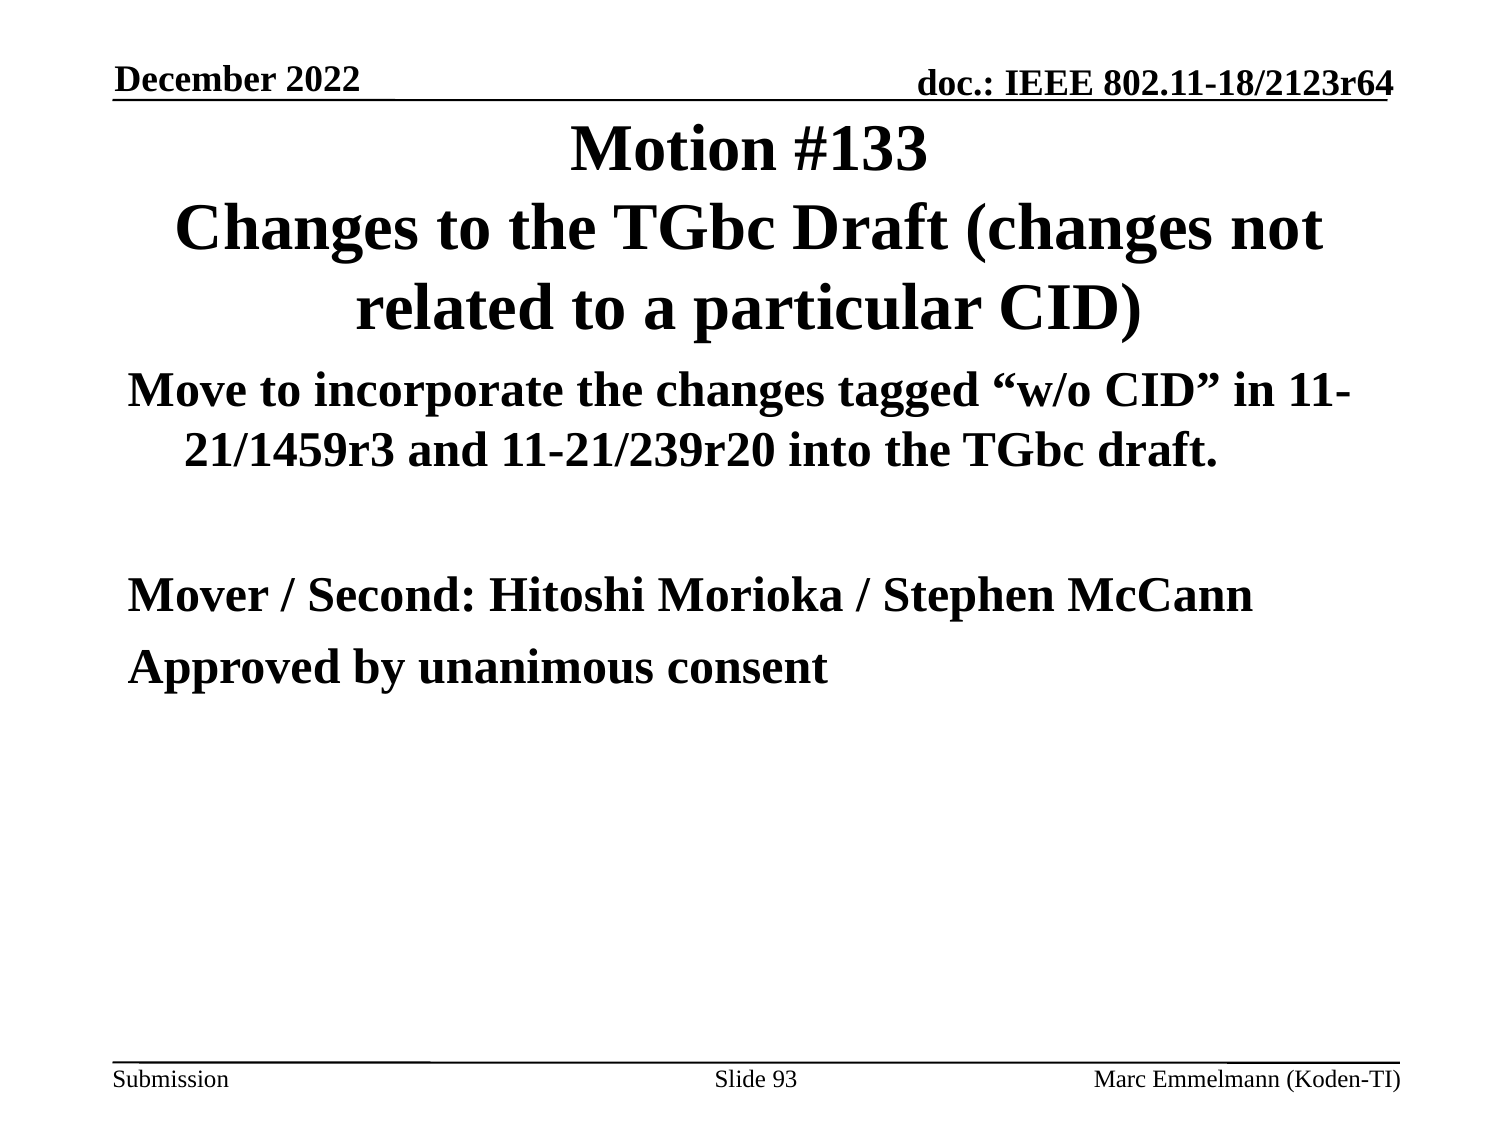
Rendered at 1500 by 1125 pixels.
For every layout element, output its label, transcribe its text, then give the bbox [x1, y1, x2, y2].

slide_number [114, 54, 423, 100]
footer Marc Emmelmann (Koden-TI) [878, 1061, 1402, 1093]
slide_number Slide 93 [712, 1061, 800, 1123]
title Motion #133 Changes to the TGbc Draft (changes not related to a particular CID) [112, 135, 1388, 311]
list Move to incorporate the changes tagged “w/o CID” in 11-21/1459r3 and 11-21/239r20 into the TGbc draft. Mover / Second: Hitoshi Morioka / Stephen McCann Approved by unanimous consent [112, 348, 1388, 1024]
